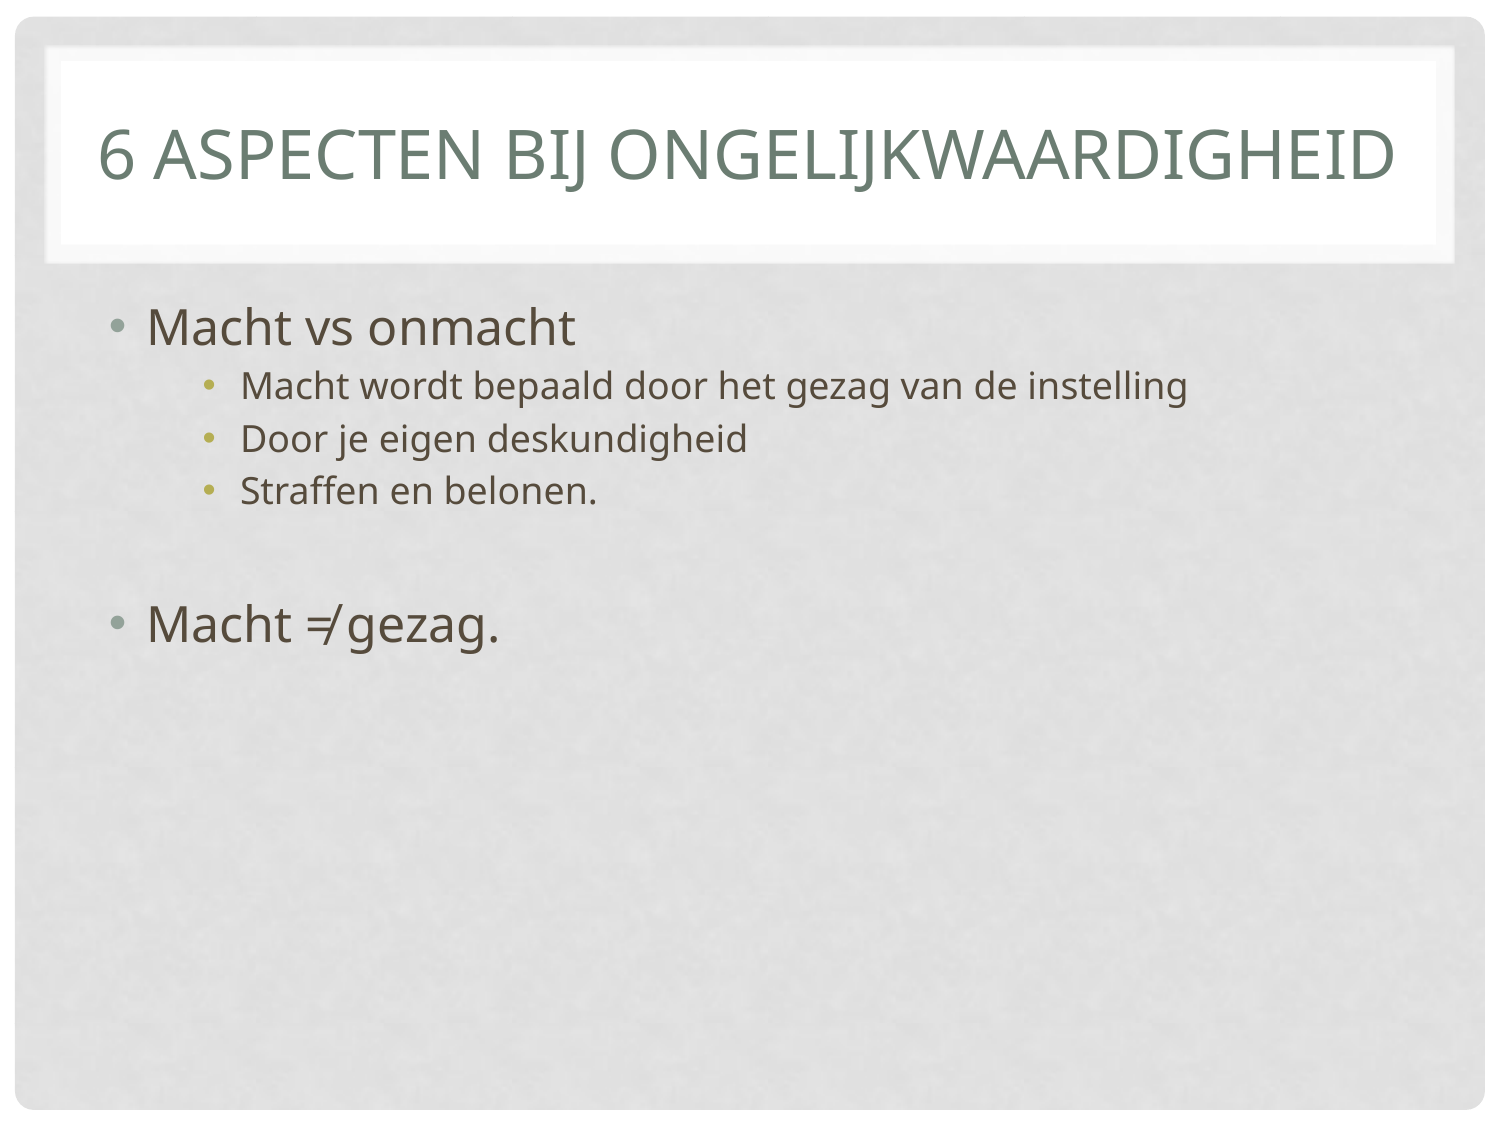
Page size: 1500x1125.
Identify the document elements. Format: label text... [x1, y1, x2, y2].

list Macht vs onmacht Macht wordt bepaald door het gezag van de instelling Door je eigen deskundigheid Straffen en belonen. Macht ≠ gezag. [75, 287, 1425, 1005]
title 6 aspecten bij ongelijkwaardigheid [69, 66, 1425, 238]
